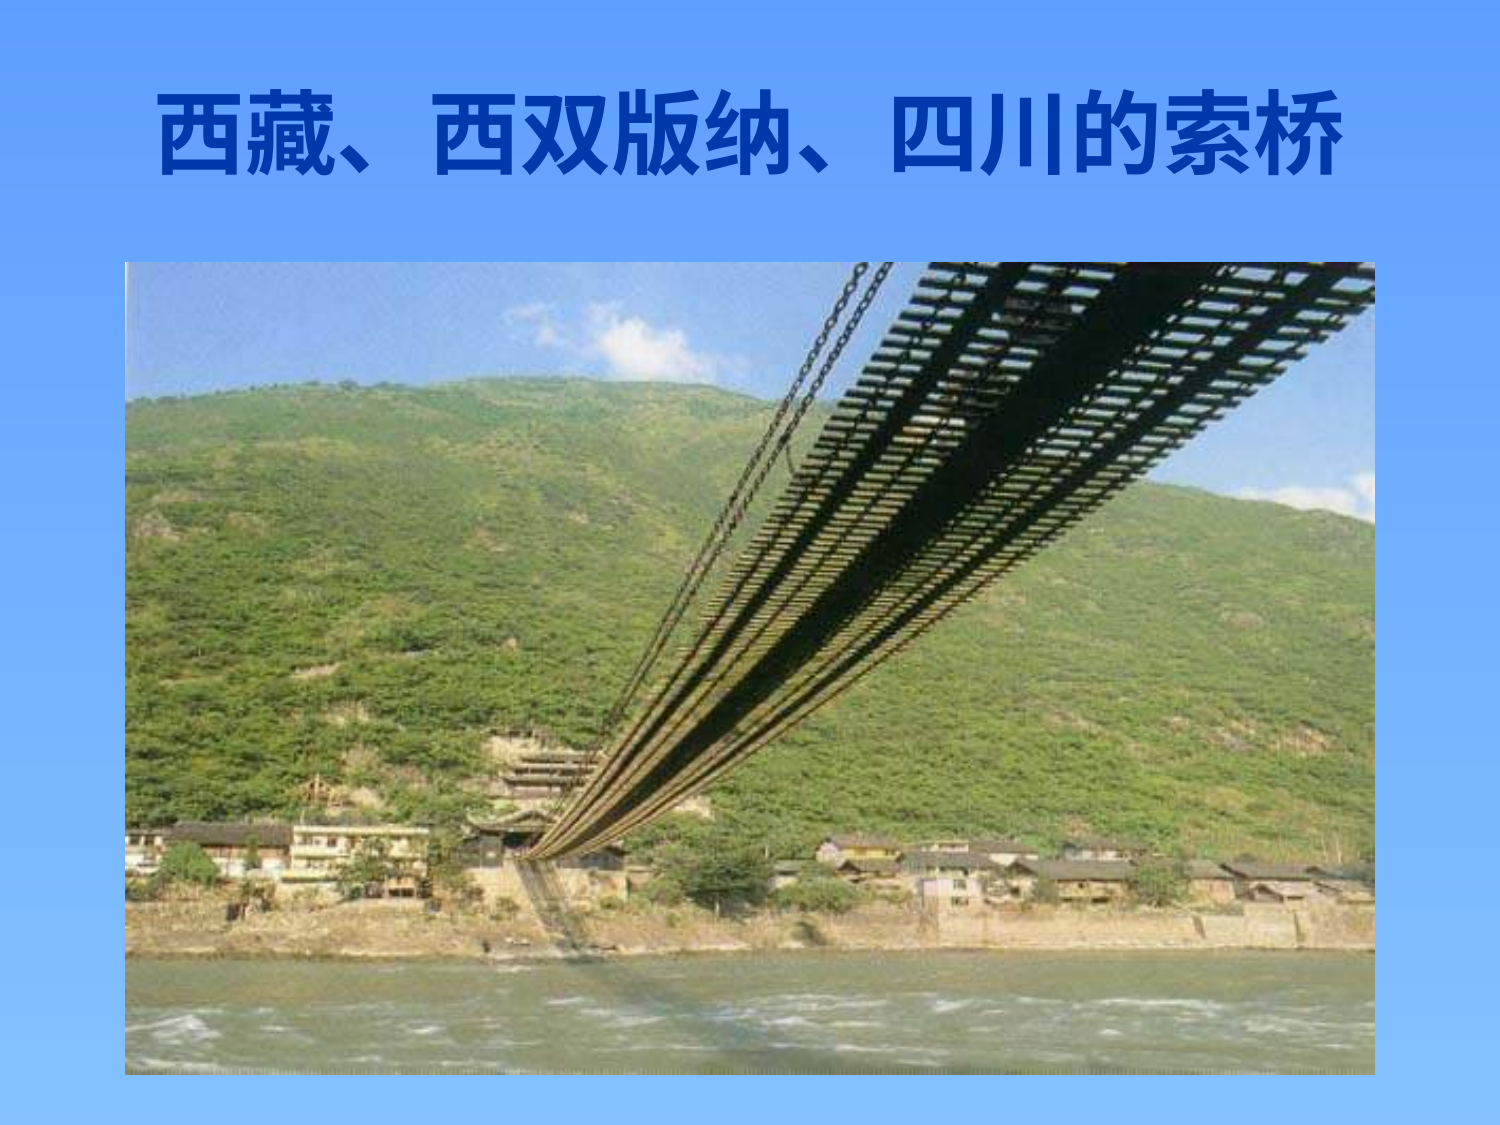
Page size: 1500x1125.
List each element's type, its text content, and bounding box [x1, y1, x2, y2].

picture [124, 262, 1376, 1076]
title 西藏、西双版纳、四川的索桥 [49, 37, 1451, 225]
